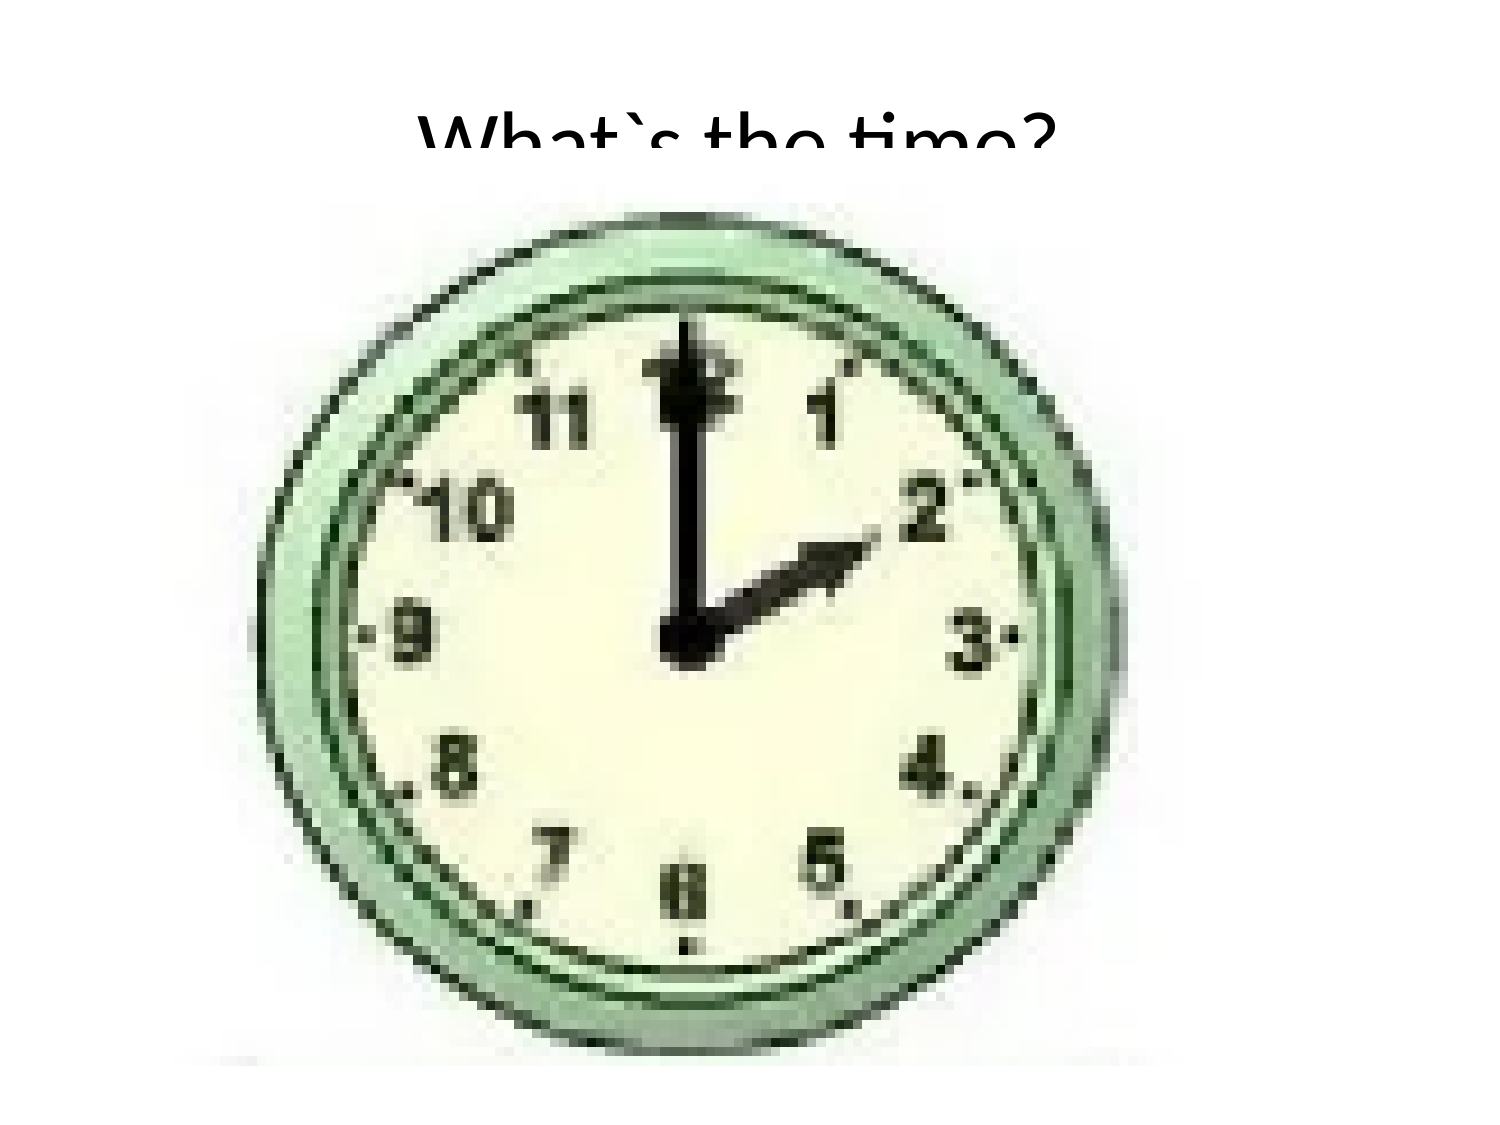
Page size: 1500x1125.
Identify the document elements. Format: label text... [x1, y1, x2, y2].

title What`s the time? [75, 45, 1425, 233]
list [147, 148, 1239, 1067]
